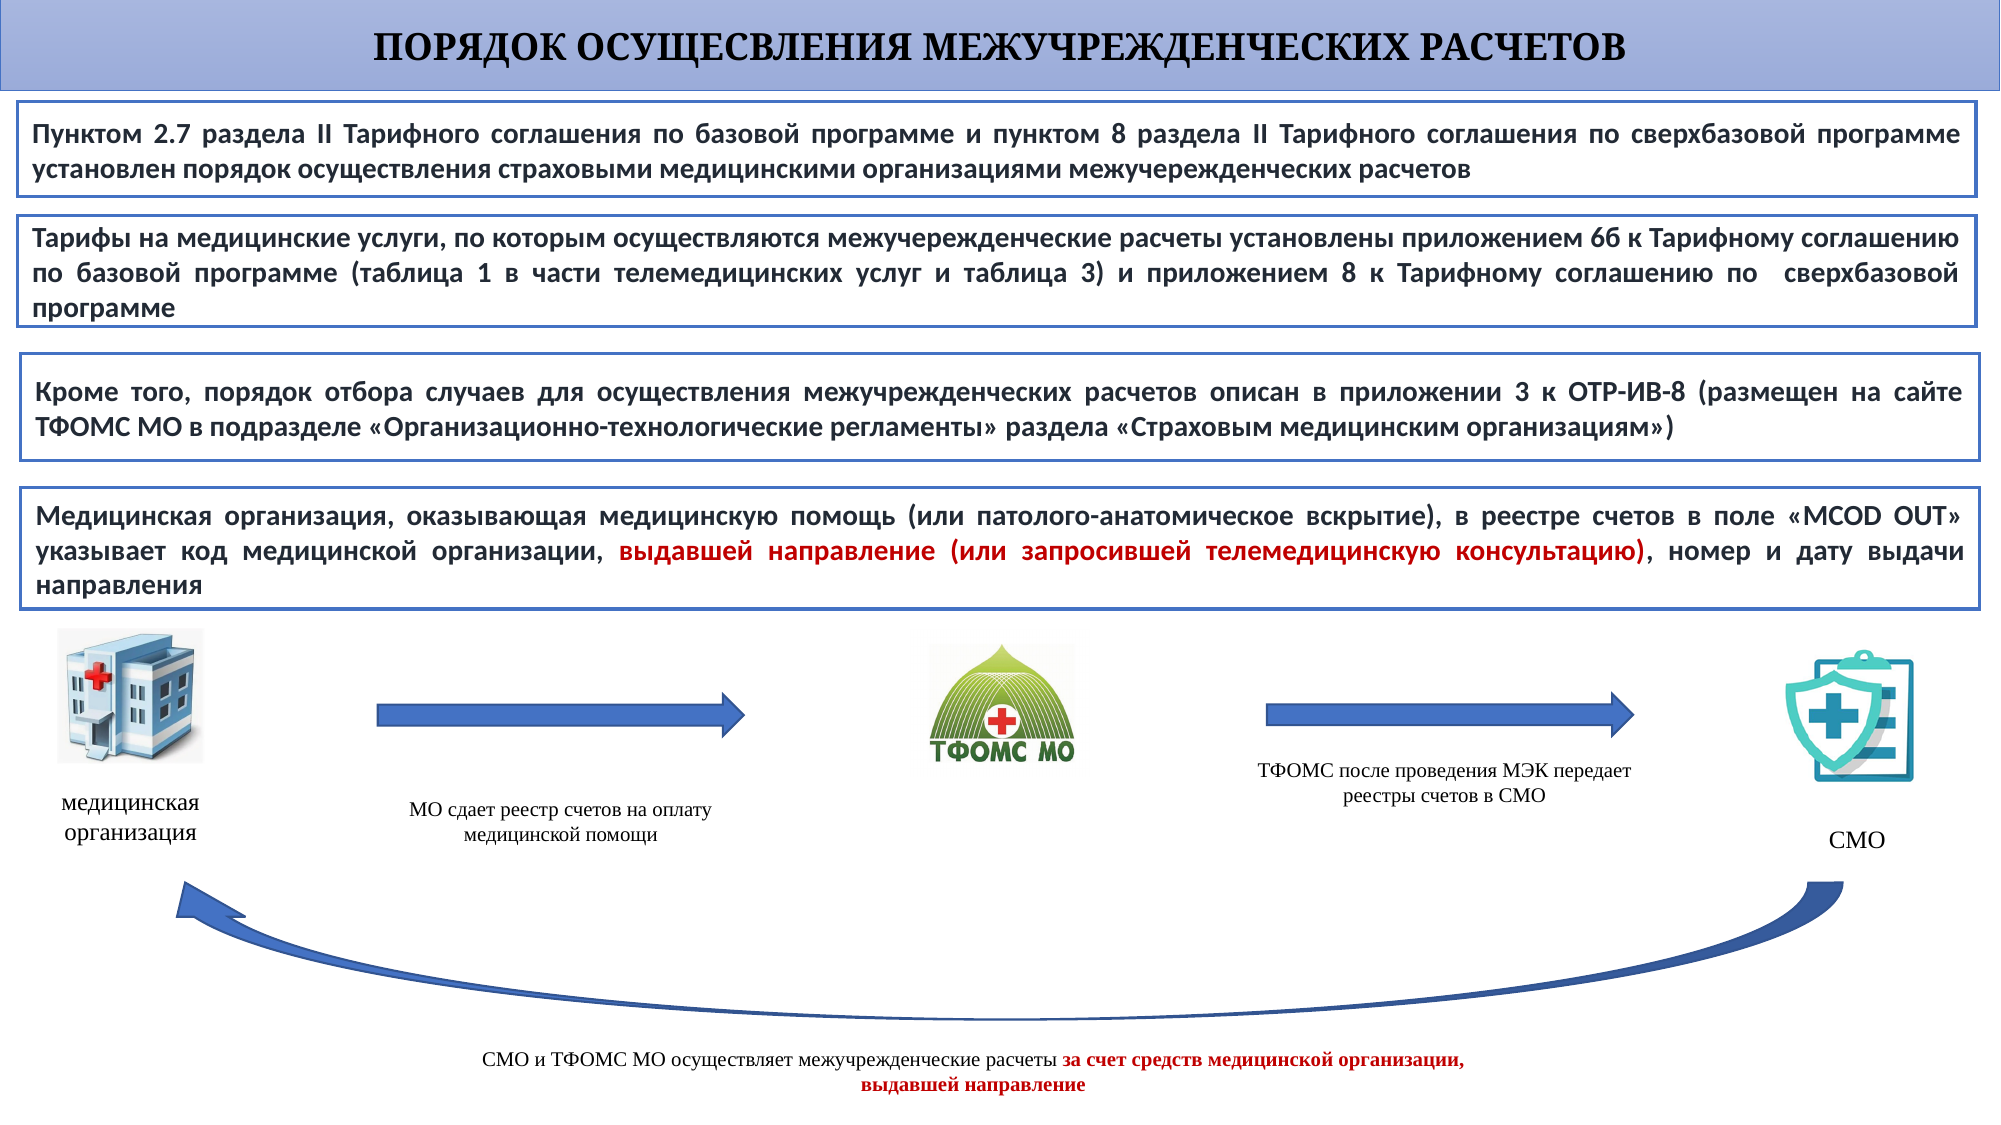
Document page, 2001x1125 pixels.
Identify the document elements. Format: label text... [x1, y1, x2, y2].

text_box [376, 691, 746, 739]
text_box Пунктом 2.7 раздела II Тарифного соглашения по базовой программе и пунктом 8 раздела II Тарифного соглашения по сверхбазовой программе установлен порядок осуществления страховыми медицинскими организациями межучережденческих расчетов [17, 101, 1977, 197]
text_box МО сдает реестр счетов на оплату медицинской помощи [342, 787, 779, 853]
text_box СМО [1735, 816, 1980, 861]
text_box Тарифы на медицинские услуги, по которым осуществляются межучережденческие расчеты установлены приложением 6б к Тарифному соглашению по базовой программе (таблица 1 в части телемедицинских услуг и таблица 3) и приложением 8 к Тарифному соглашению по сверхбазовой программе [17, 215, 1977, 327]
picture [57, 628, 205, 764]
text_box Кроме того, порядок отбора случаев для осуществления межучрежденческих расчетов описан в приложении 3 к ОТР-ИВ-8 (размещен на сайте ТФОМС МО в подразделе «Организационно-технологические регламенты» раздела «Страховым медицинским организациям») [20, 353, 1980, 461]
text_box [175, 880, 1844, 1021]
text_box ТФОМС после проведения МЭК передает реестры счетов в СМО [1226, 748, 1663, 814]
text_box [1265, 691, 1635, 739]
picture [910, 629, 1090, 777]
text_box медицинская организация [42, 777, 219, 853]
text_box Медицинская организация, оказывающая медицинскую помощь (или патолого-анатомическое вскрытие), в реестре счетов в поле «MCOD OUT» указывает код медицинской организации, выдавшей направление (или запросившей телемедицинскую консультацию), номер и дату выдачи направления [20, 487, 1980, 610]
text_box СМО и ТФОМС МО осуществляет межучрежденческие расчеты за счет средств медицинской организации, выдавшей направление [438, 1037, 1508, 1103]
text_box ПОРЯДОК ОСУЩЕСВЛЕНИЯ МЕЖУЧРЕЖДЕНЧЕСКИХ РАСЧЕТОВ [0, 0, 2000, 91]
picture [1779, 644, 1925, 789]
